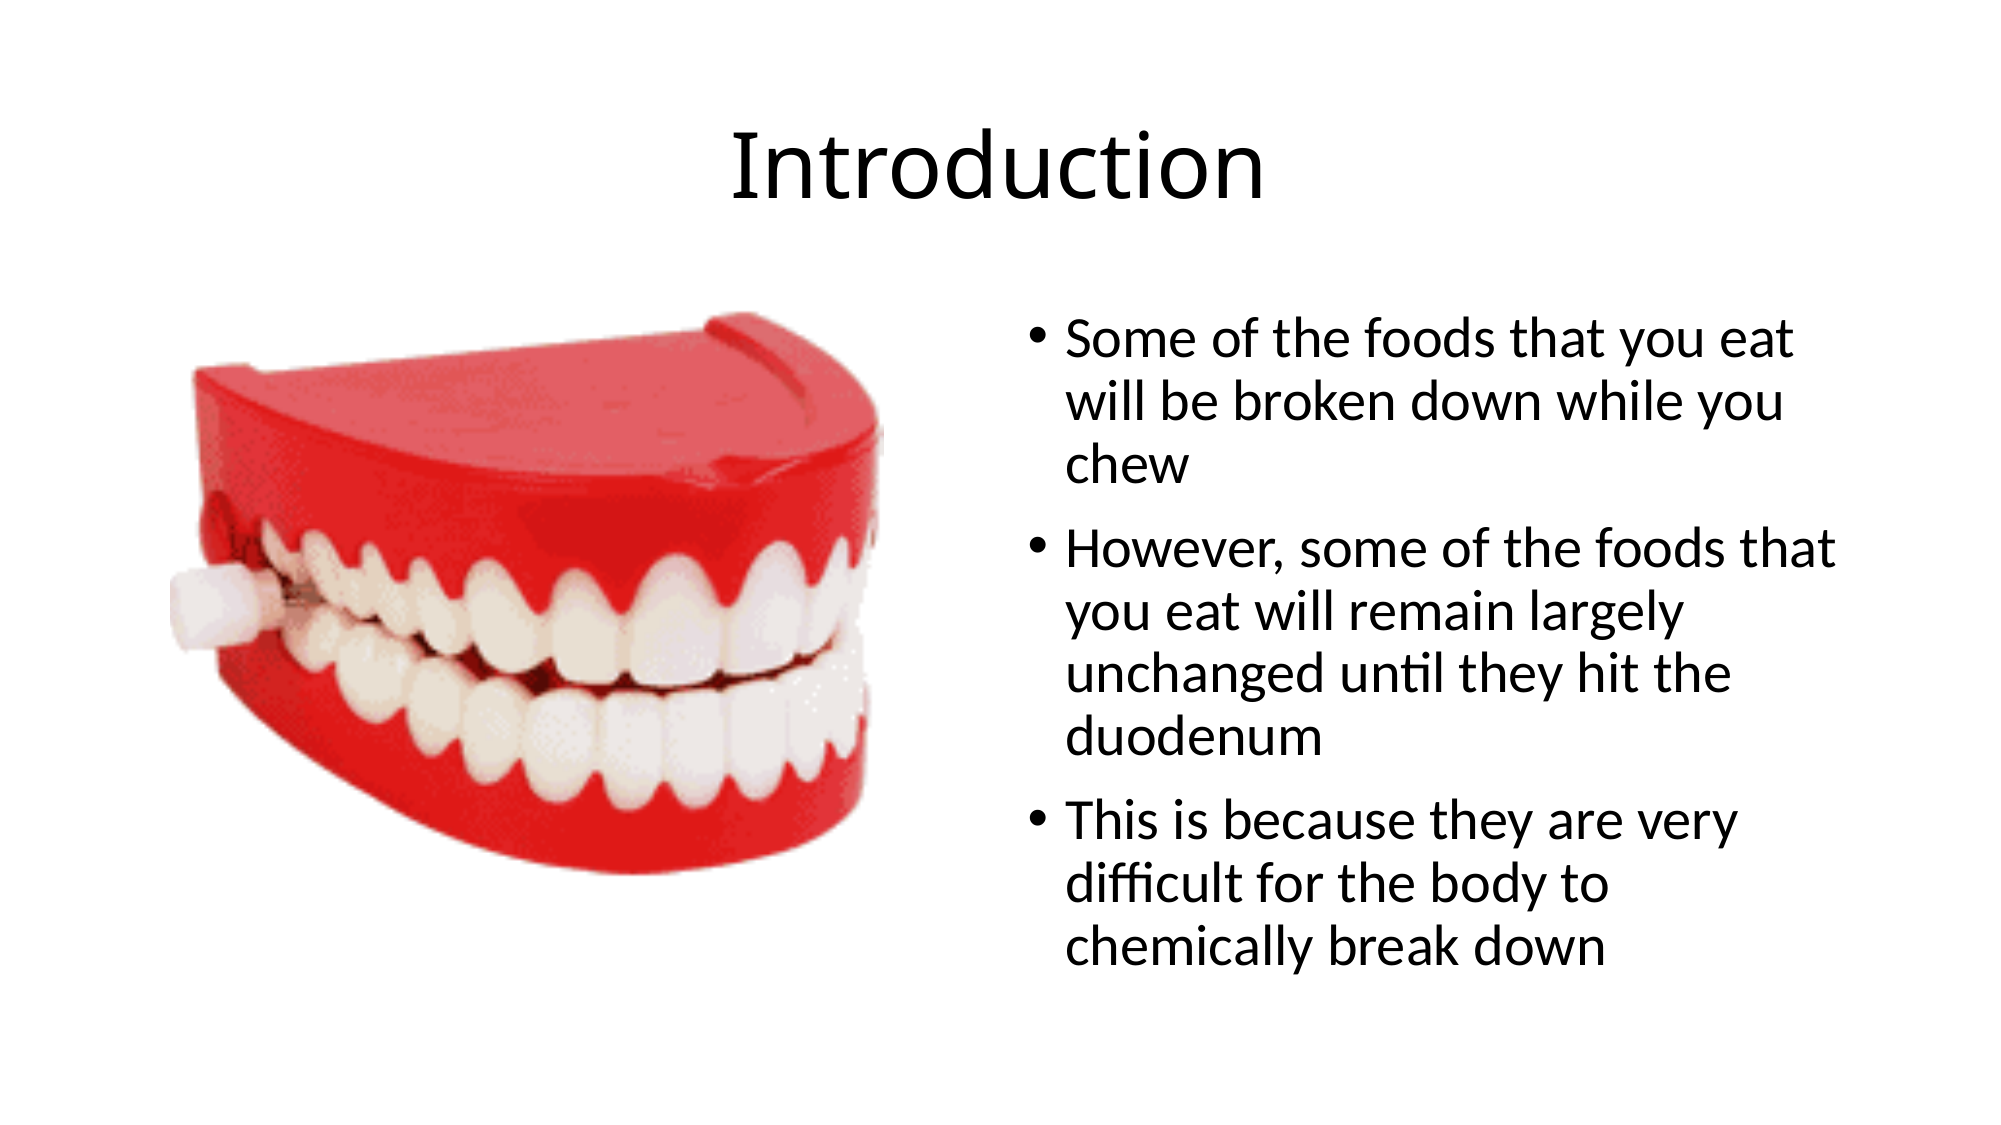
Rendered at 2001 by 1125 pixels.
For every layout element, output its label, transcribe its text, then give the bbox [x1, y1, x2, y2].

picture [170, 236, 884, 950]
list Some of the foods that you eat will be broken down while you chew However, some of the foods that you eat will remain largely unchanged until they hit the duodenum This is because they are very difficult for the body to chemically break down [1012, 299, 1863, 1014]
title Introduction [137, 59, 1863, 278]
